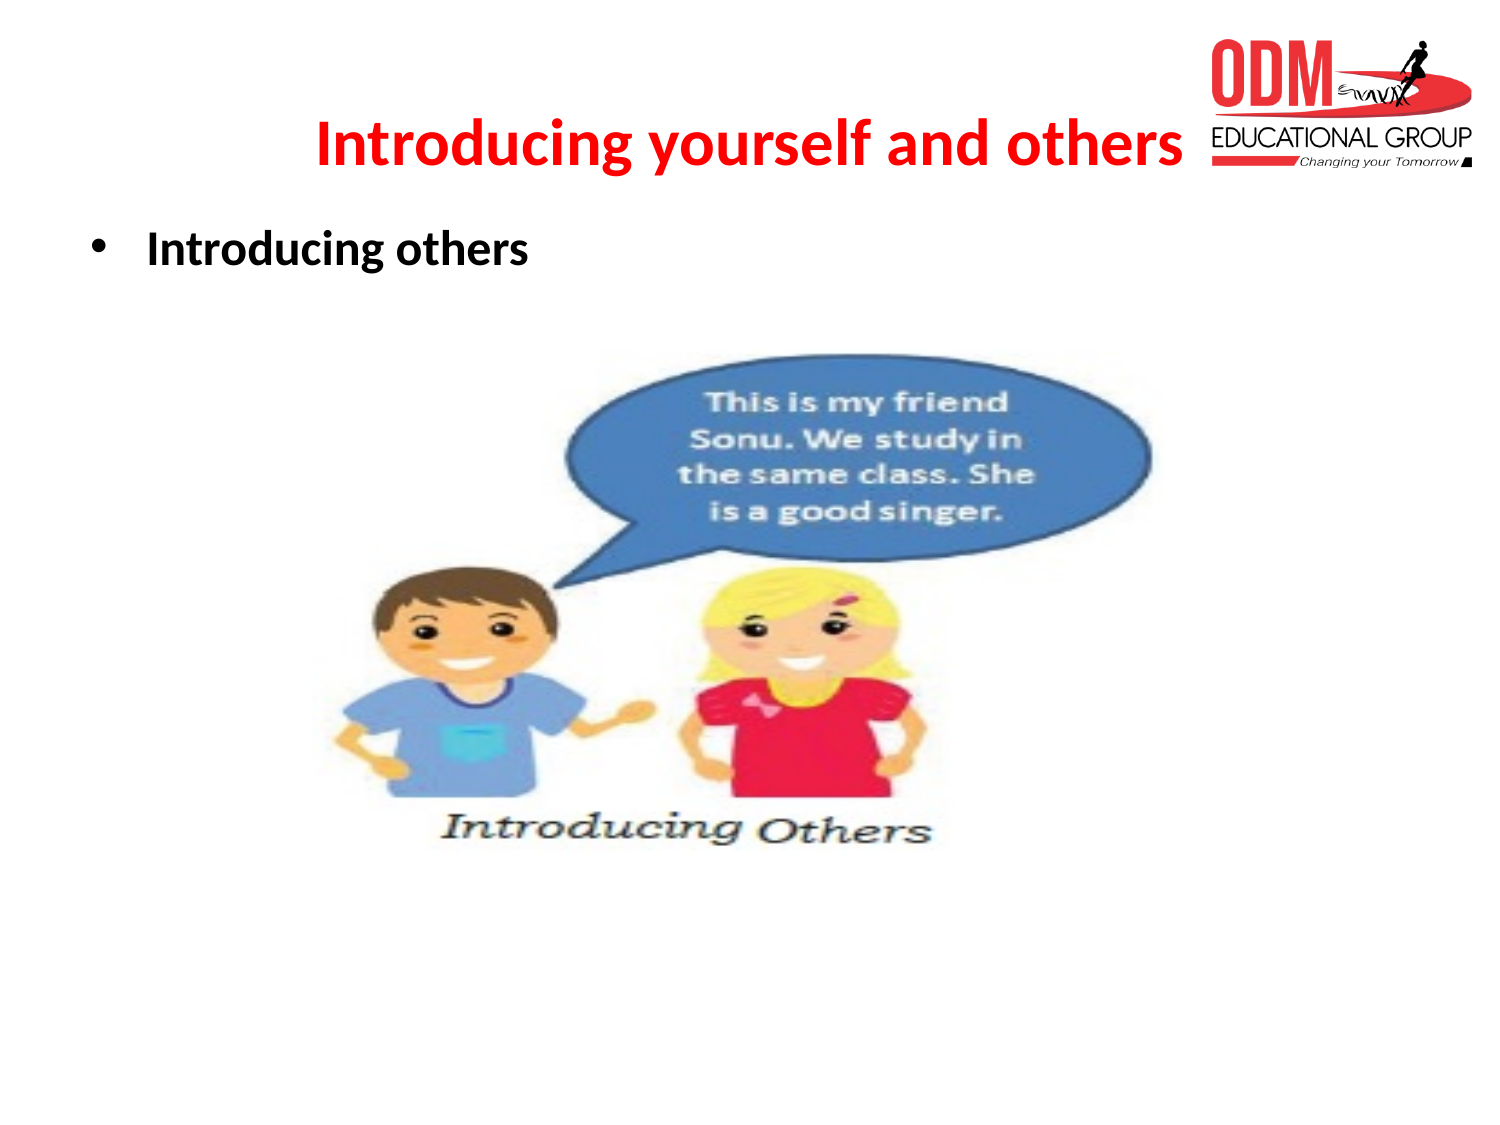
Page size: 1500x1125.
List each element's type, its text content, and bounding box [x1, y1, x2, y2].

list Introducing others [75, 208, 1425, 1005]
title Introducing yourself and others [75, 45, 1425, 208]
picture [312, 314, 1164, 870]
picture [1212, 38, 1472, 168]
